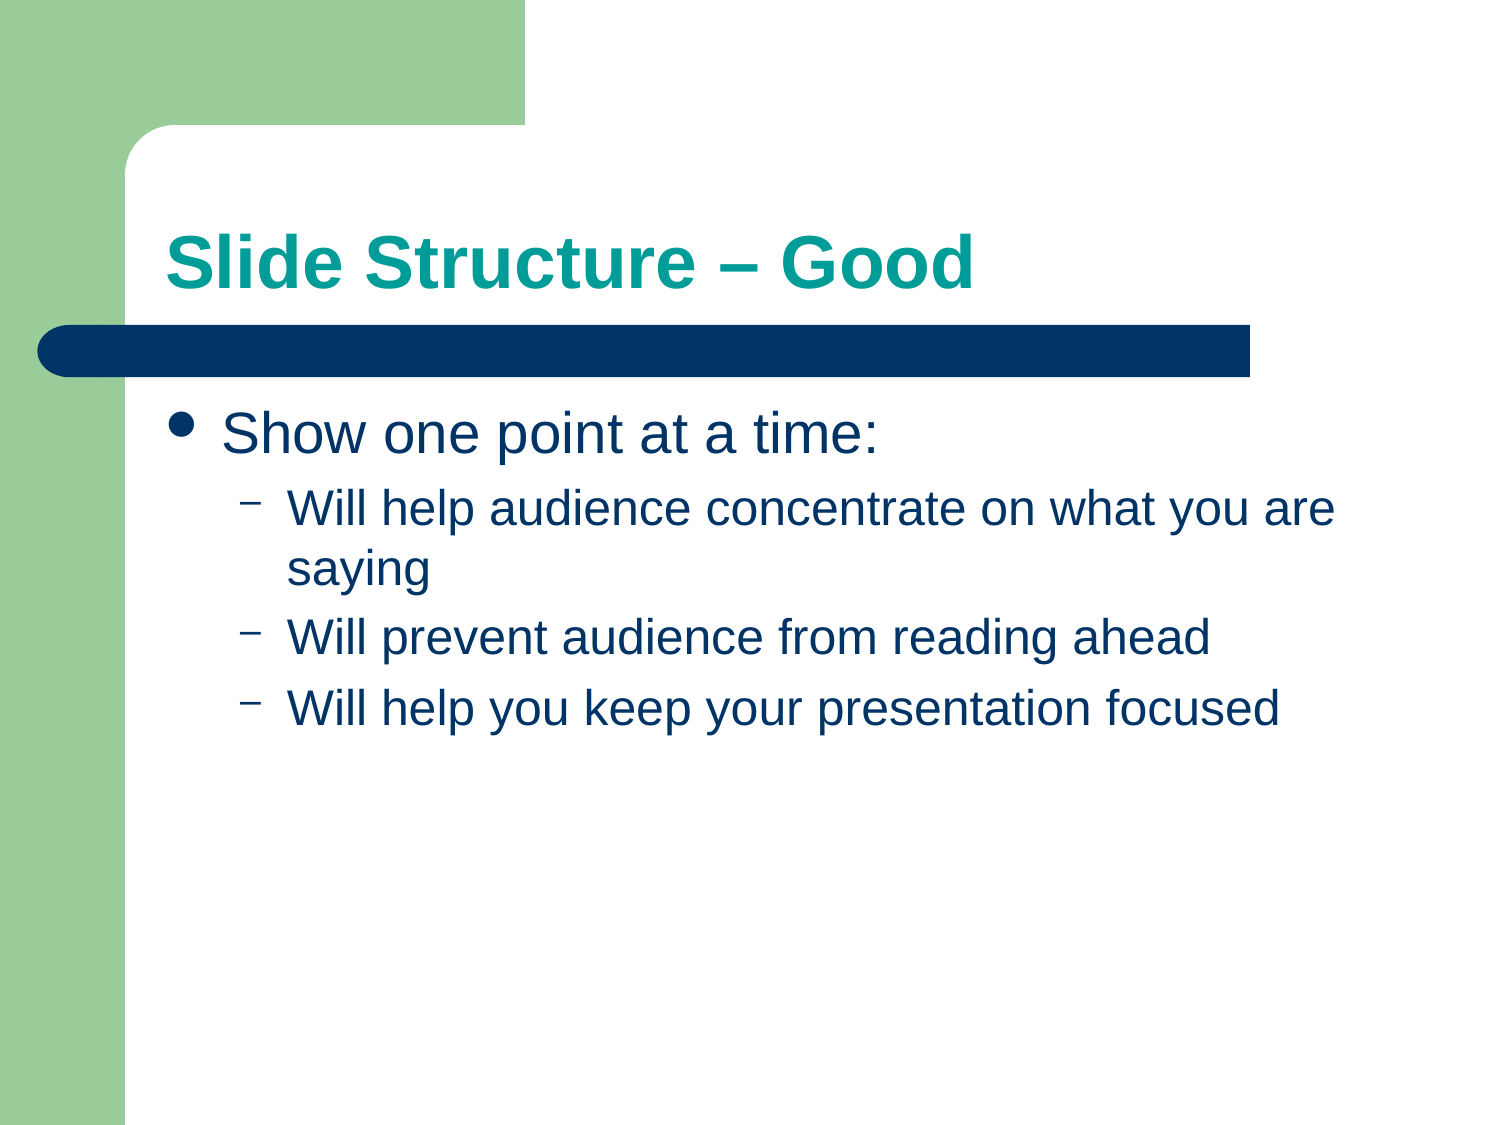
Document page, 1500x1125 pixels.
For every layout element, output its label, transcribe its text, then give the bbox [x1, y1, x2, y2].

title Slide Structure – Good [150, 125, 1463, 313]
list Show one point at a time: Will help audience concentrate on what you are saying Will prevent audience from reading ahead Will help you keep your presentation focused [150, 387, 1463, 1000]
